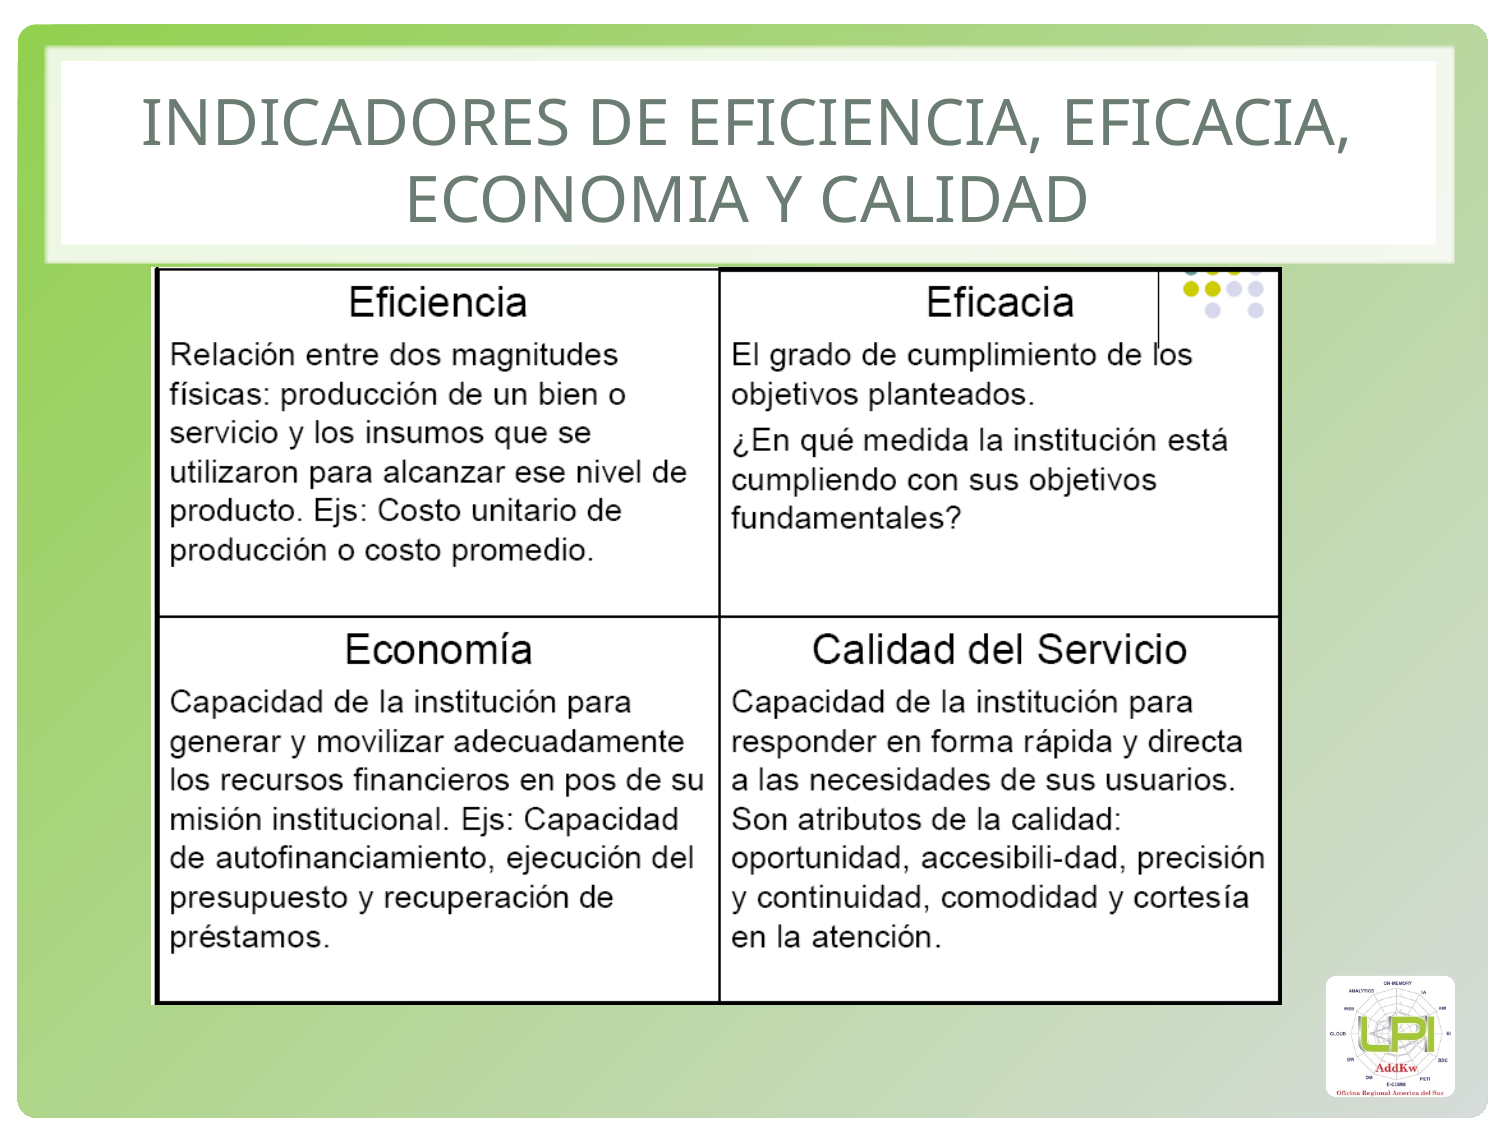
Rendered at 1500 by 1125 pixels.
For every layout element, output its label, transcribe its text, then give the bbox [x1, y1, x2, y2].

picture [151, 266, 1282, 1005]
title Indicadores de eficiencia, eficacia, economia y calidad [69, 73, 1425, 244]
picture [1325, 975, 1455, 1097]
